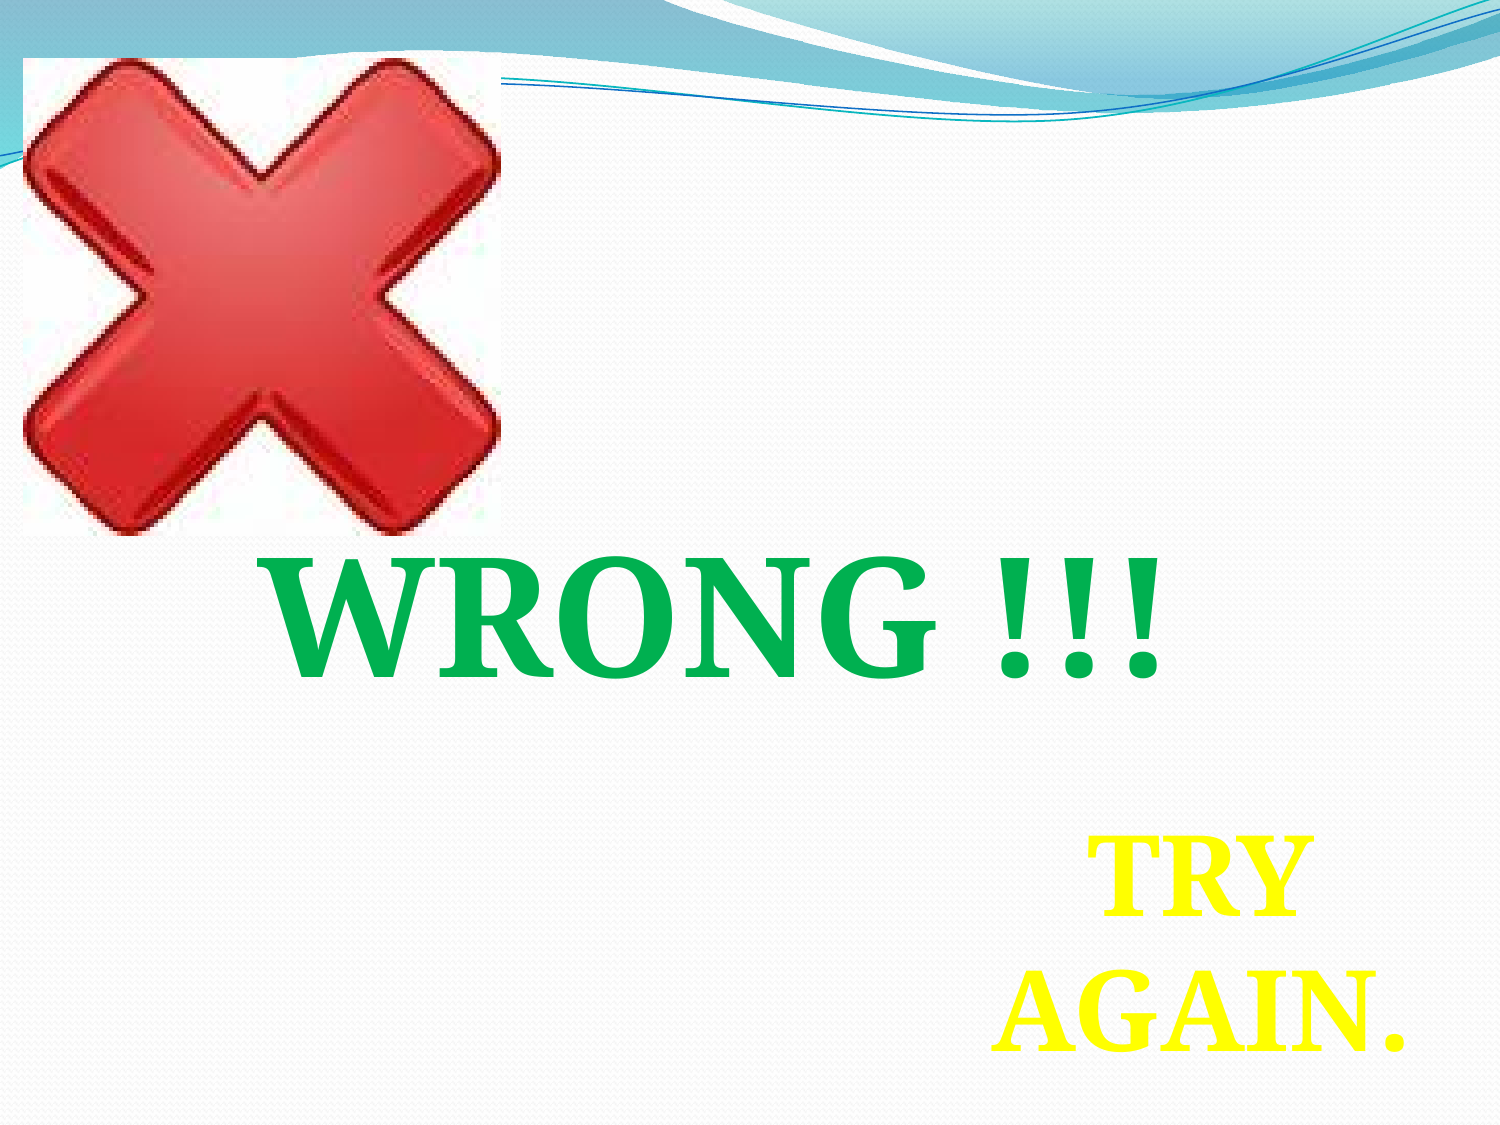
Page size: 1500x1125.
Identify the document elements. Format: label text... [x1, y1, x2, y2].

picture [23, 58, 501, 537]
text_box Wrong !!! [242, 503, 1191, 719]
text_box Try again. [972, 796, 1430, 1082]
